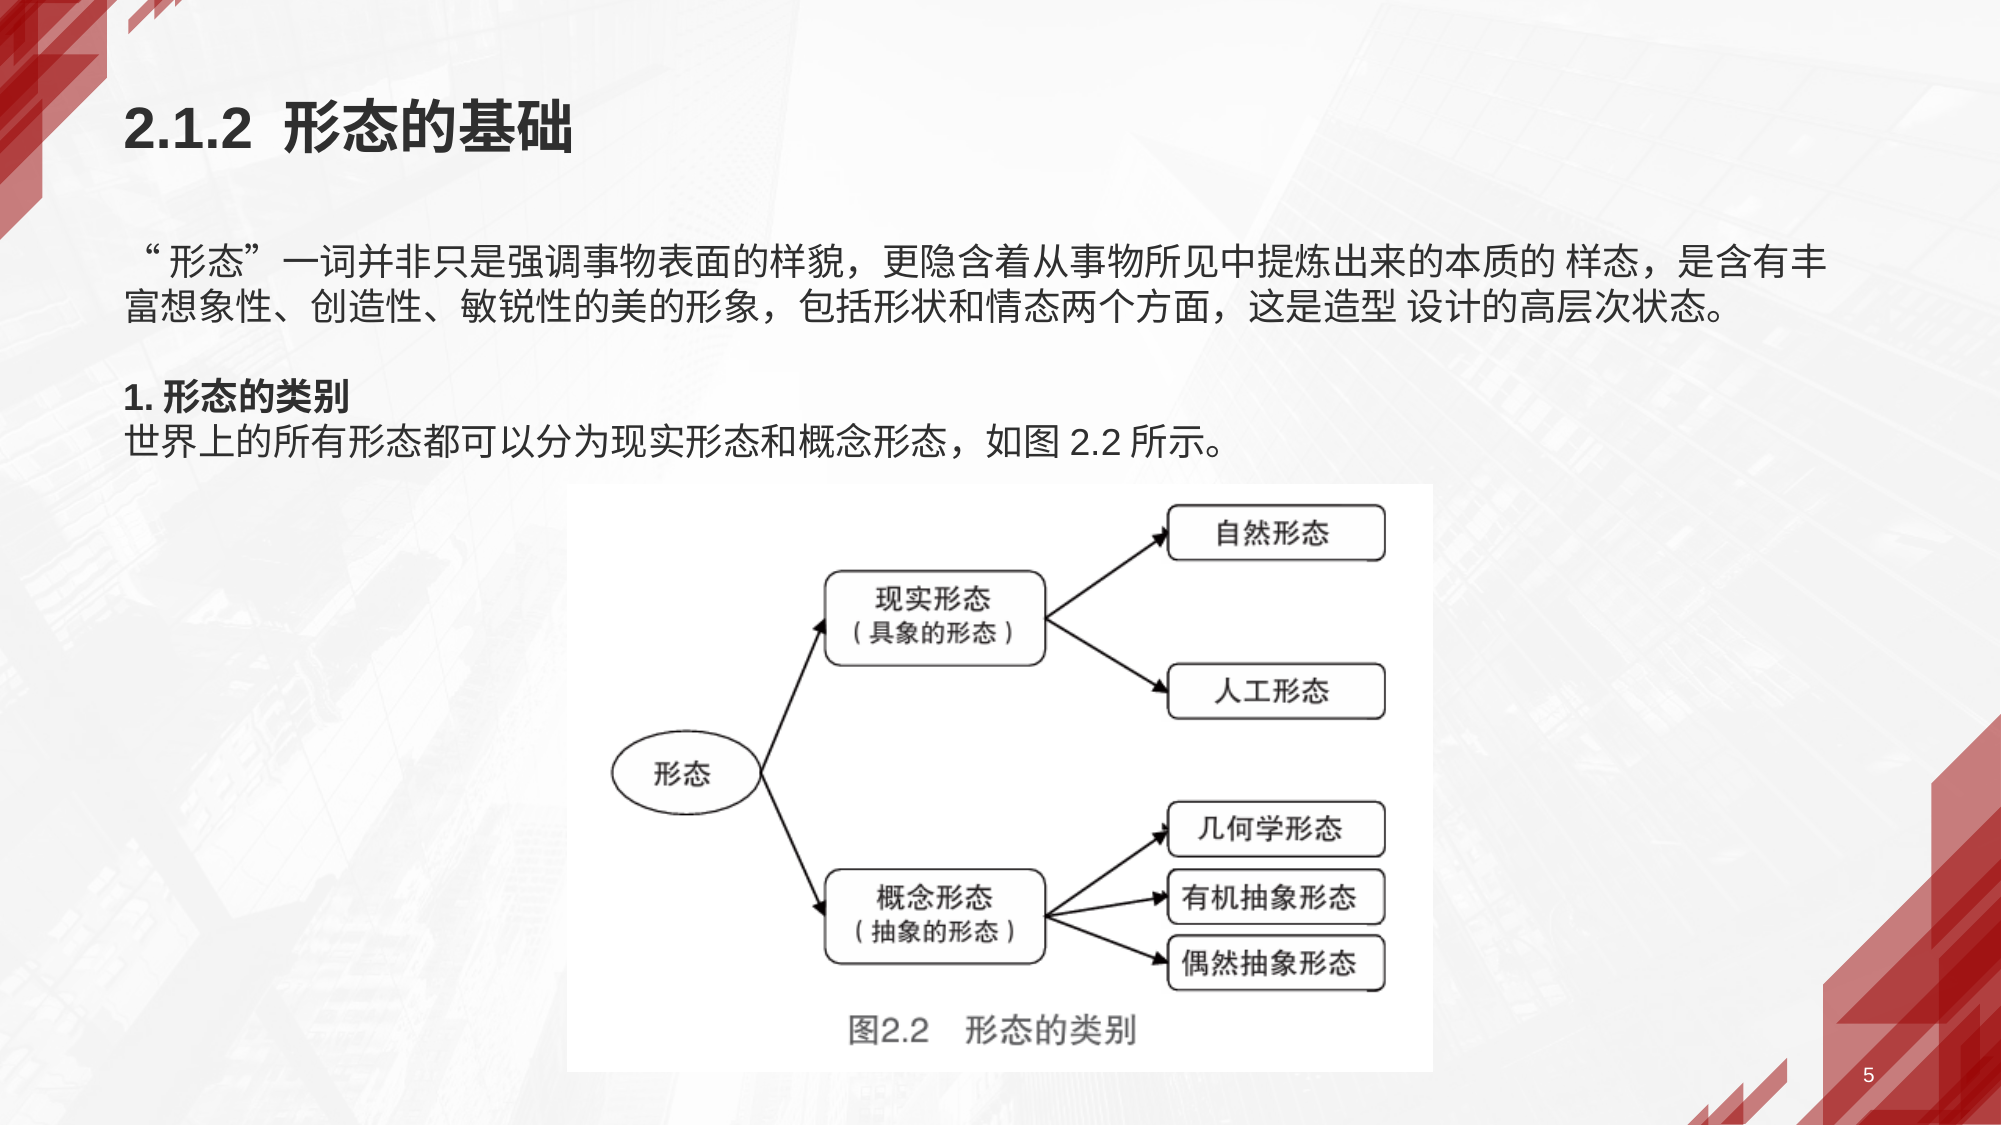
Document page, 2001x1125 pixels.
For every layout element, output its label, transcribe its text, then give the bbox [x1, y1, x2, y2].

slide_number 5 [1452, 1056, 1890, 1092]
title 2.1.2 形态的基础 [108, 81, 1890, 169]
text_box “形态”一词并非只是强调事物表面的样貌，更隐含着从事物所见中提炼出来的本质的 样态，是含有丰富想象性、创造性、敏锐性的美的形象，包括形状和情态两个方面，这是造型 设计的高层次状态。 1.形态的类别 世界上的所有形态都可以分为现实形态和概念形态，如图2.2所示。 [108, 230, 1867, 471]
picture [567, 483, 1433, 1072]
